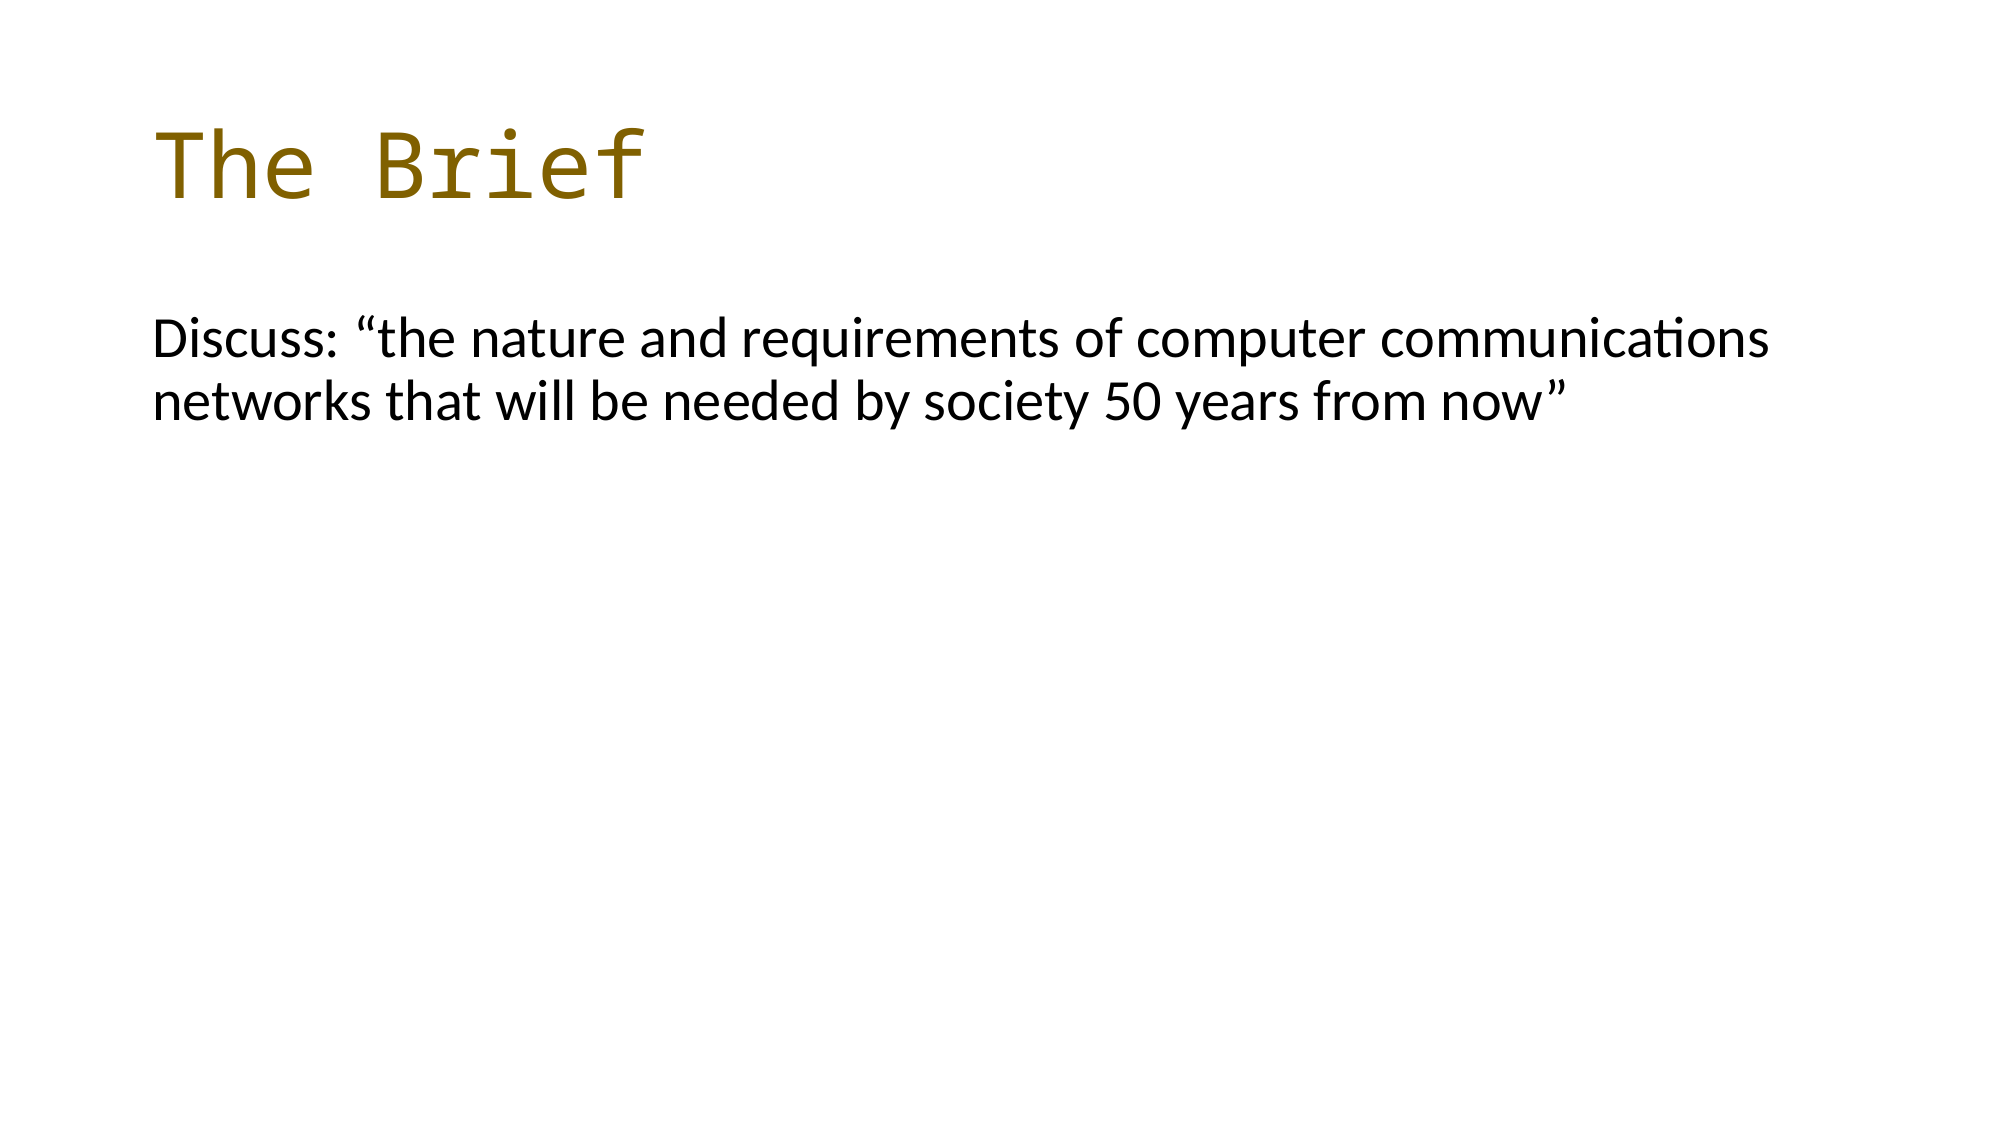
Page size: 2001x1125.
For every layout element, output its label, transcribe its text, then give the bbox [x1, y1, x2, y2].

title The Brief [137, 59, 1863, 278]
list Discuss: “the nature and requirements of computer communications networks that will be needed by society 50 years from now” [137, 299, 1863, 1014]
